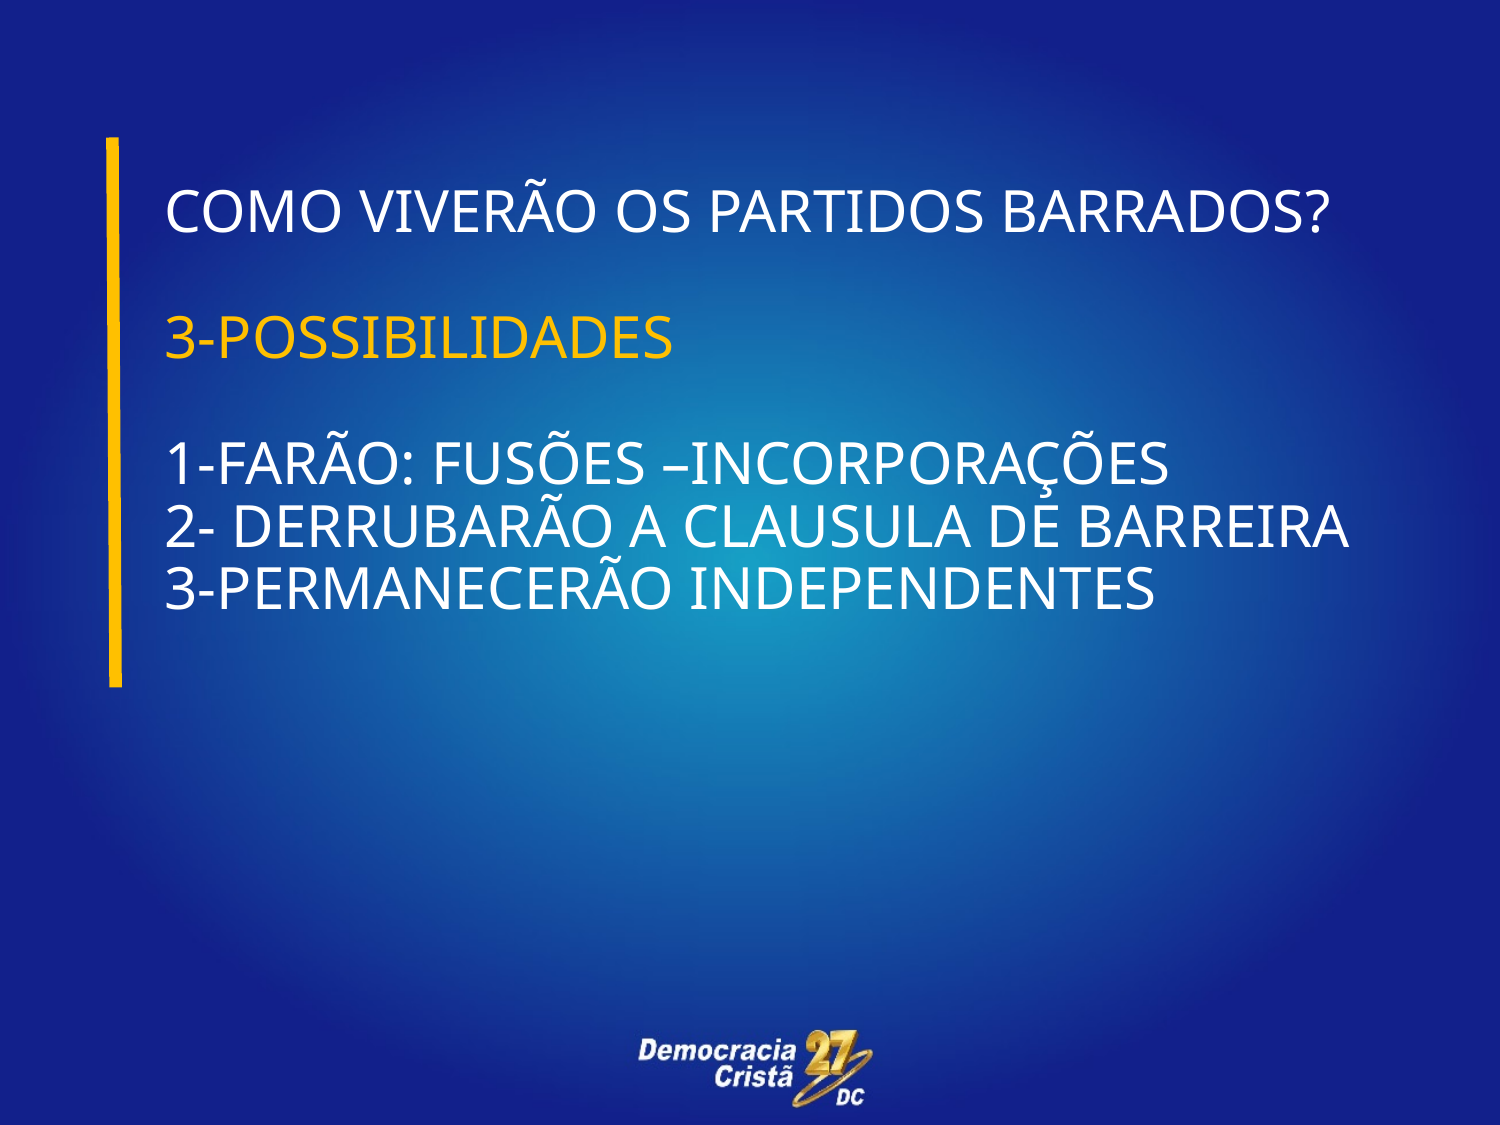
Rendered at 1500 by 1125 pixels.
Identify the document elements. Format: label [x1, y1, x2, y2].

text_box [112, 137, 116, 688]
picture [0, 0, 1500, 1125]
